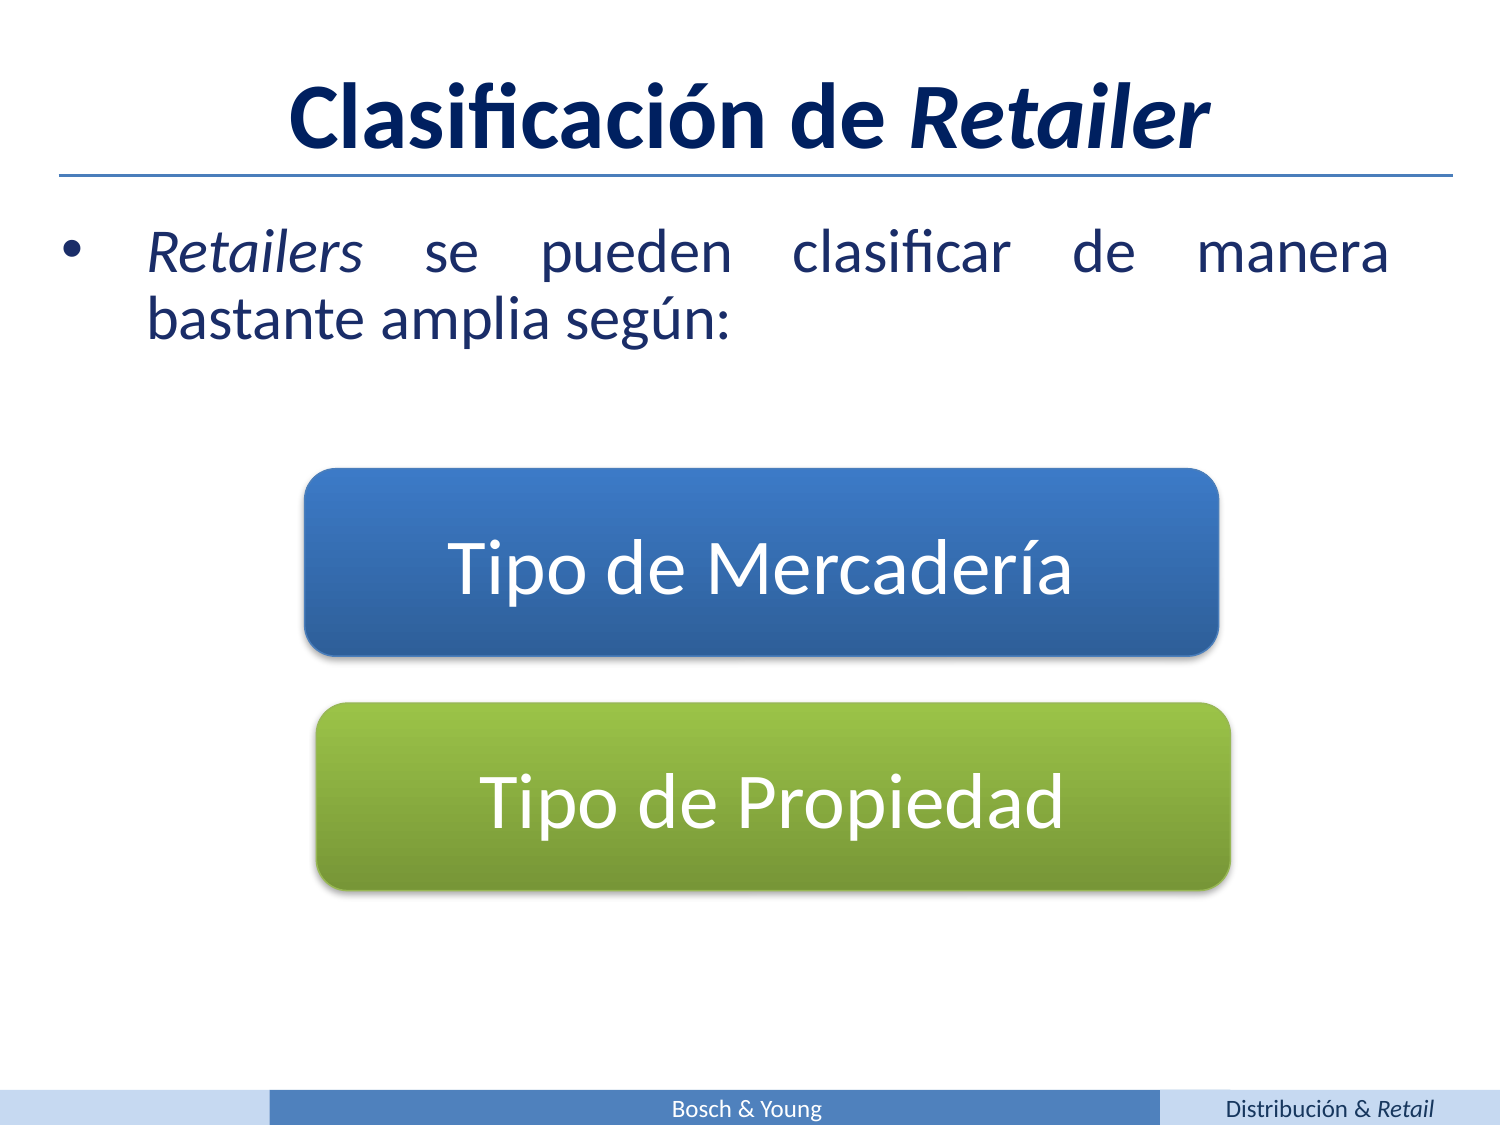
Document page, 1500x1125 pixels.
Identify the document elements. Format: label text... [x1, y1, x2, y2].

text_box [0, 1088, 272, 1125]
text_box Distribución & Retail [1158, 1088, 1500, 1125]
text_box Clasificación de Retailer [35, 47, 1465, 175]
text_box Retailers se pueden clasificar de manera bastante amplia según: [46, 210, 1407, 361]
text_box Tipo de Mercadería [303, 467, 1220, 657]
text_box Tipo de Propiedad [315, 702, 1232, 892]
text_box Bosch & Young [272, 1088, 1158, 1125]
